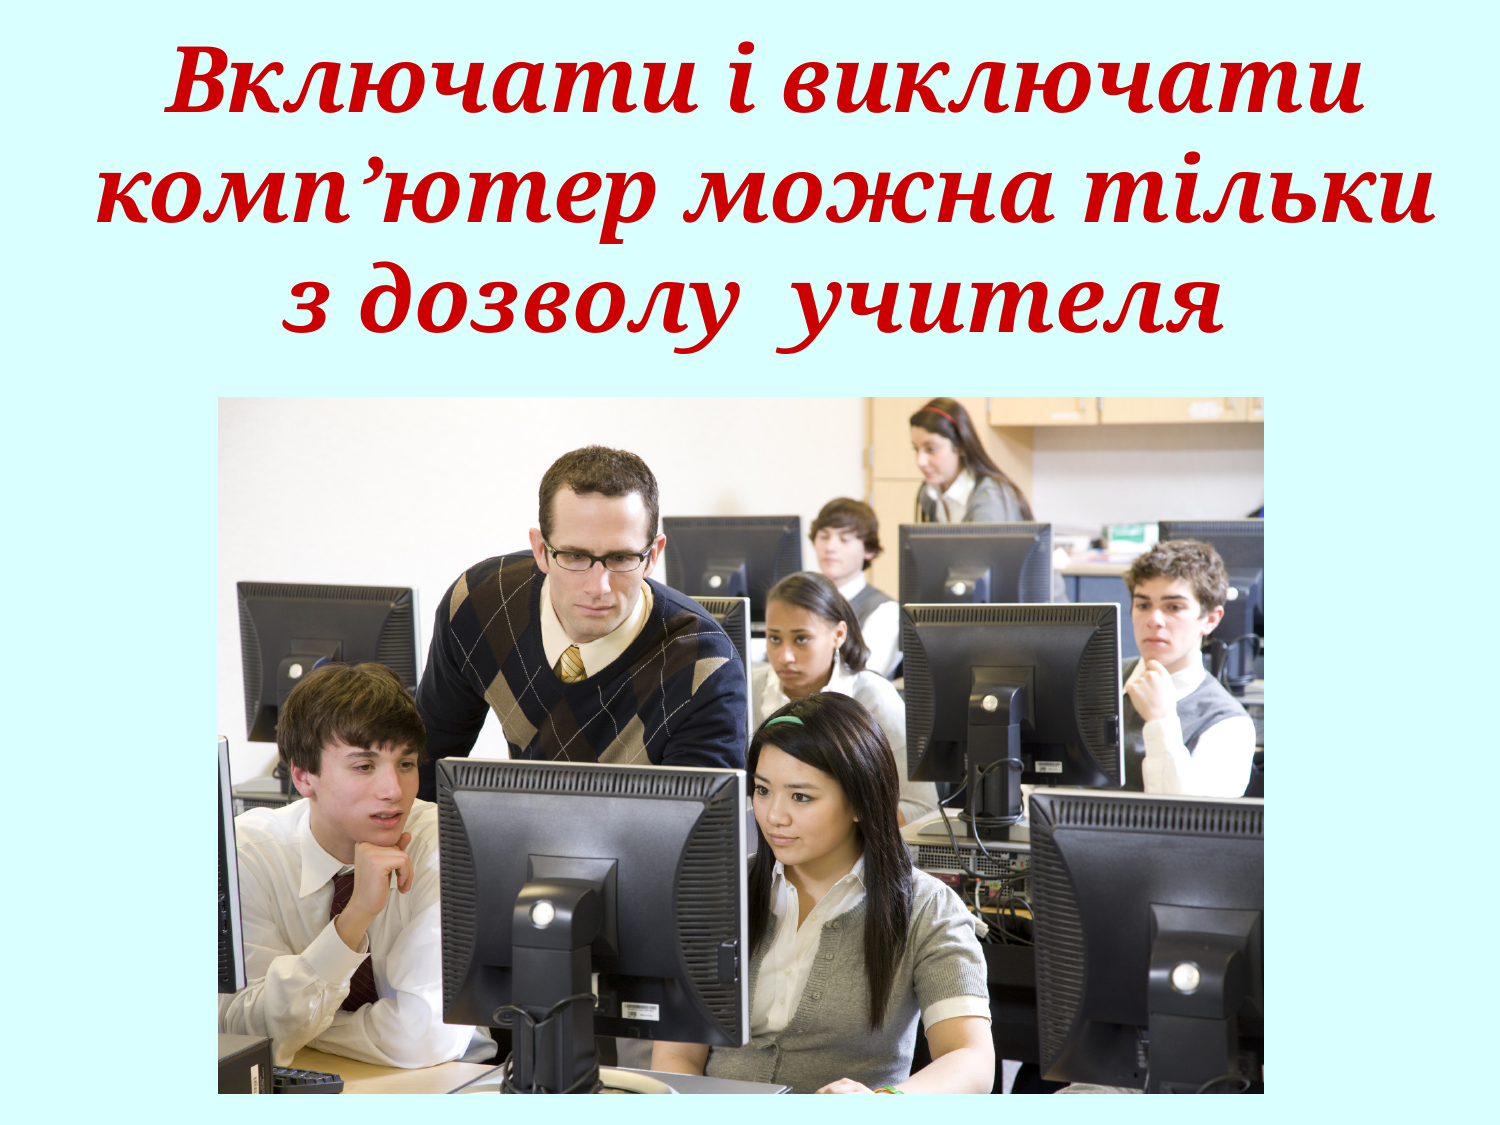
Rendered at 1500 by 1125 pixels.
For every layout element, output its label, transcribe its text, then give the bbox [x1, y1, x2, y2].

picture [218, 396, 1264, 1095]
title Включати і виключати комп’ютер можна тільки з дозволу учителя [75, 45, 1459, 327]
